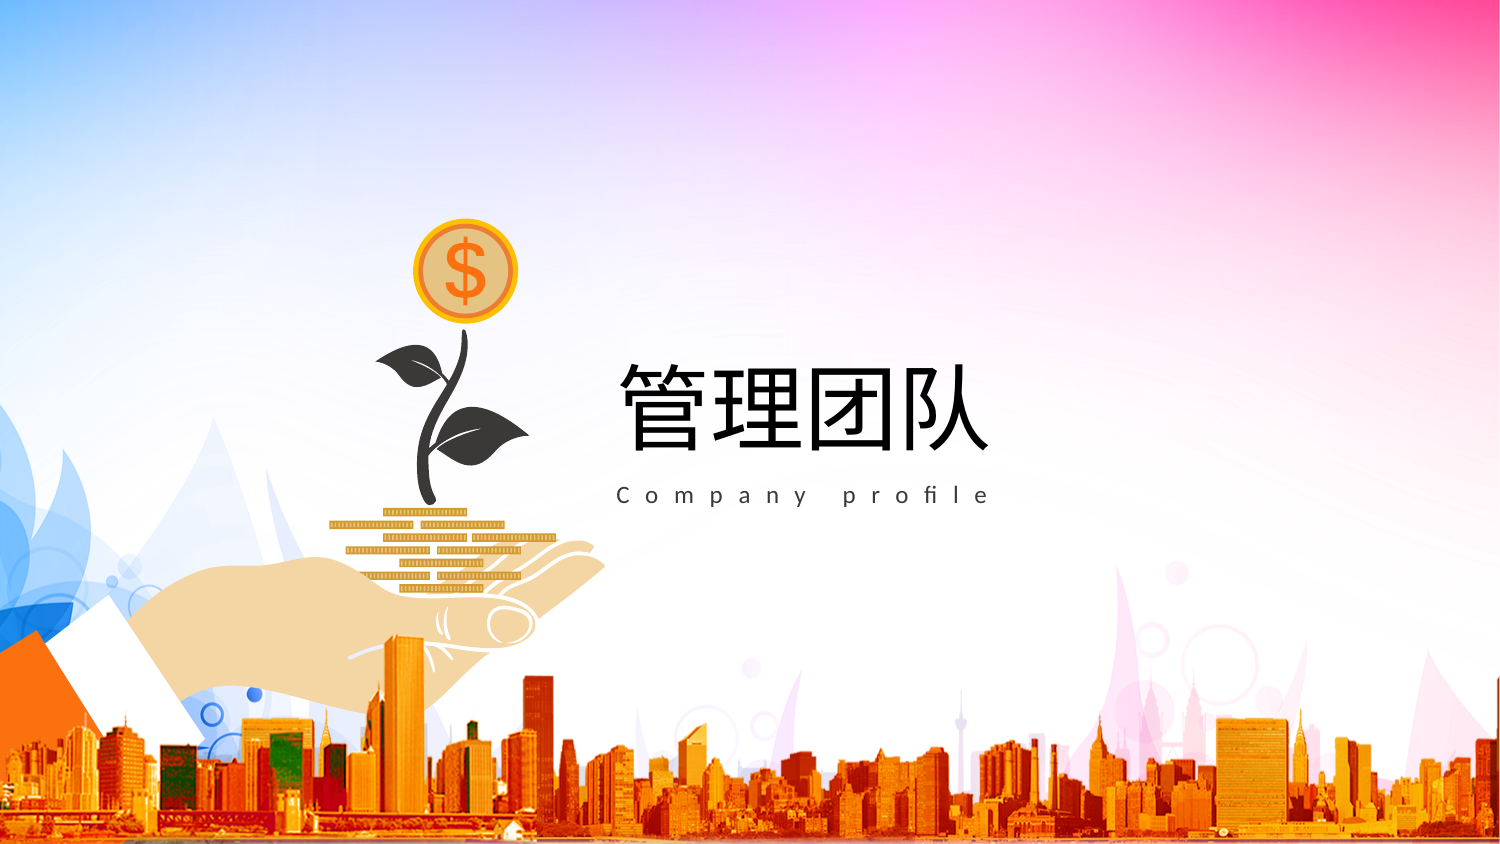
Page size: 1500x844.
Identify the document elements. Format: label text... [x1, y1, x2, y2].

title 管理团队 [601, 119, 1401, 471]
list Company profile [601, 474, 1150, 619]
picture [0, 0, 1500, 844]
